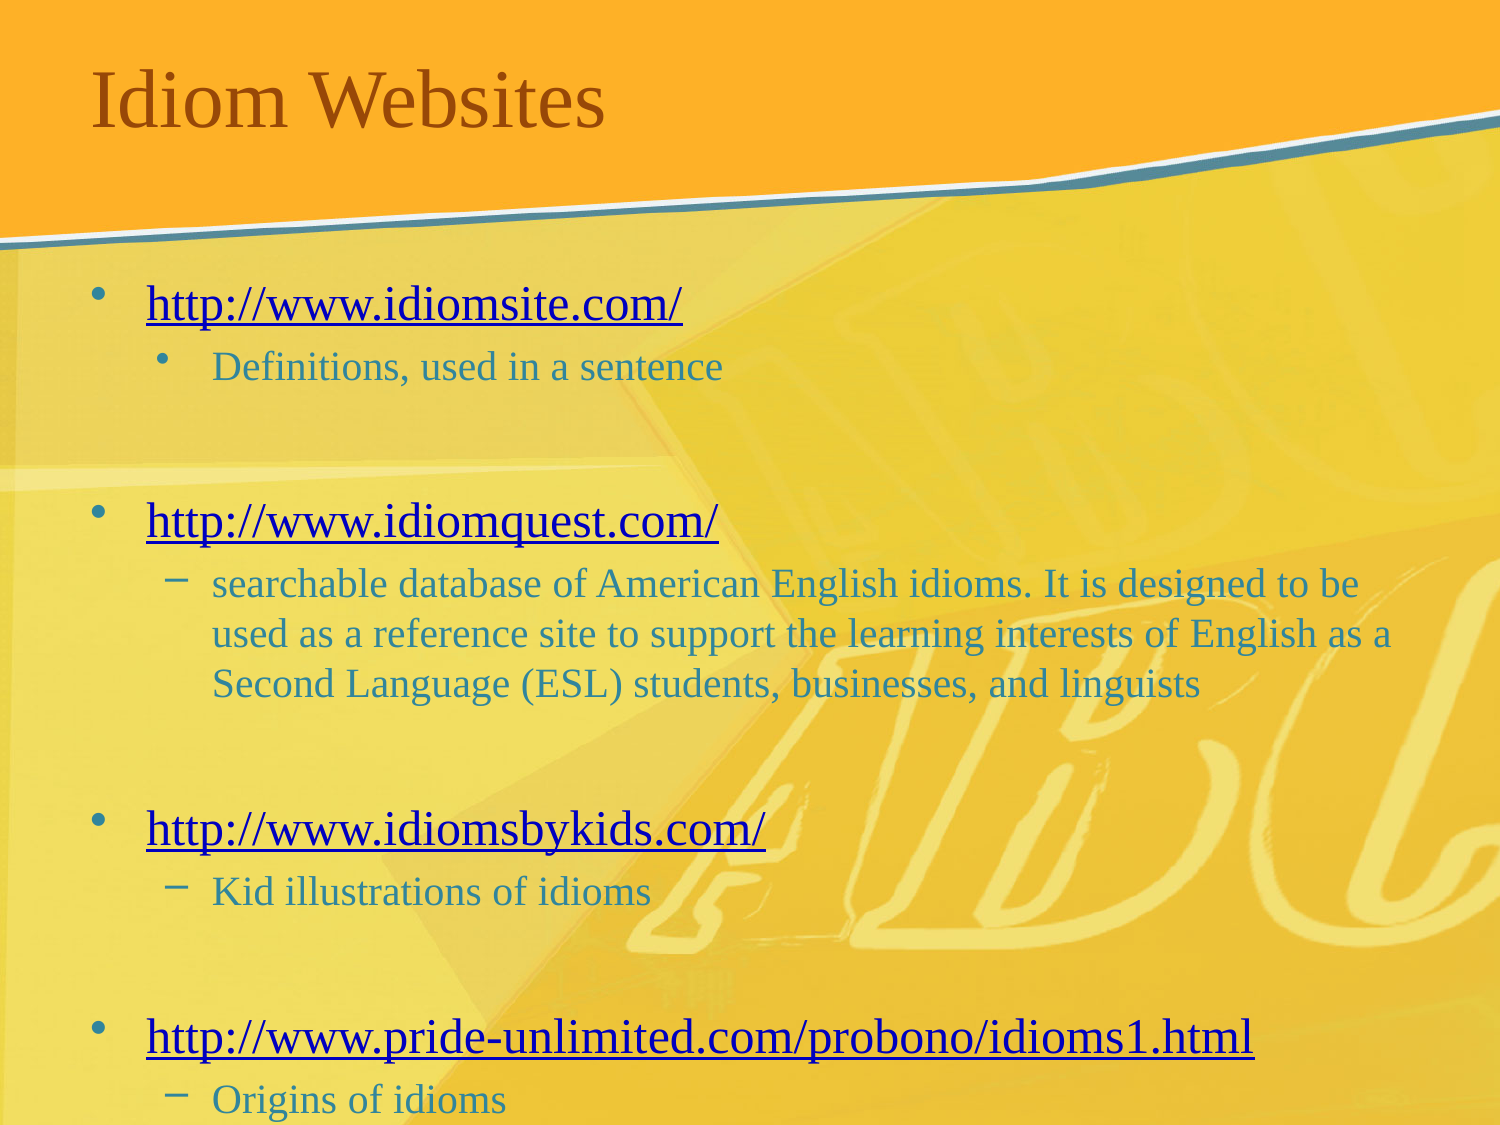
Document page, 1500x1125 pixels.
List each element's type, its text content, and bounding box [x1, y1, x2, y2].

picture [0, 0, 1500, 1125]
title Idiom Websites [74, 0, 1426, 188]
list http://www.idiomsite.com/ Definitions, used in a sentence http://www.idiomquest.com/ searchable database of American English idioms. It is designed to be used as a reference site to support the learning interests of English as a Second Language (ESL) students, businesses, and linguists http://www.idiomsbykids.com/ Kid illustrations of idioms http://www.pride-unlimited.com/probono/idioms1.html Origins of idioms [74, 262, 1426, 1006]
